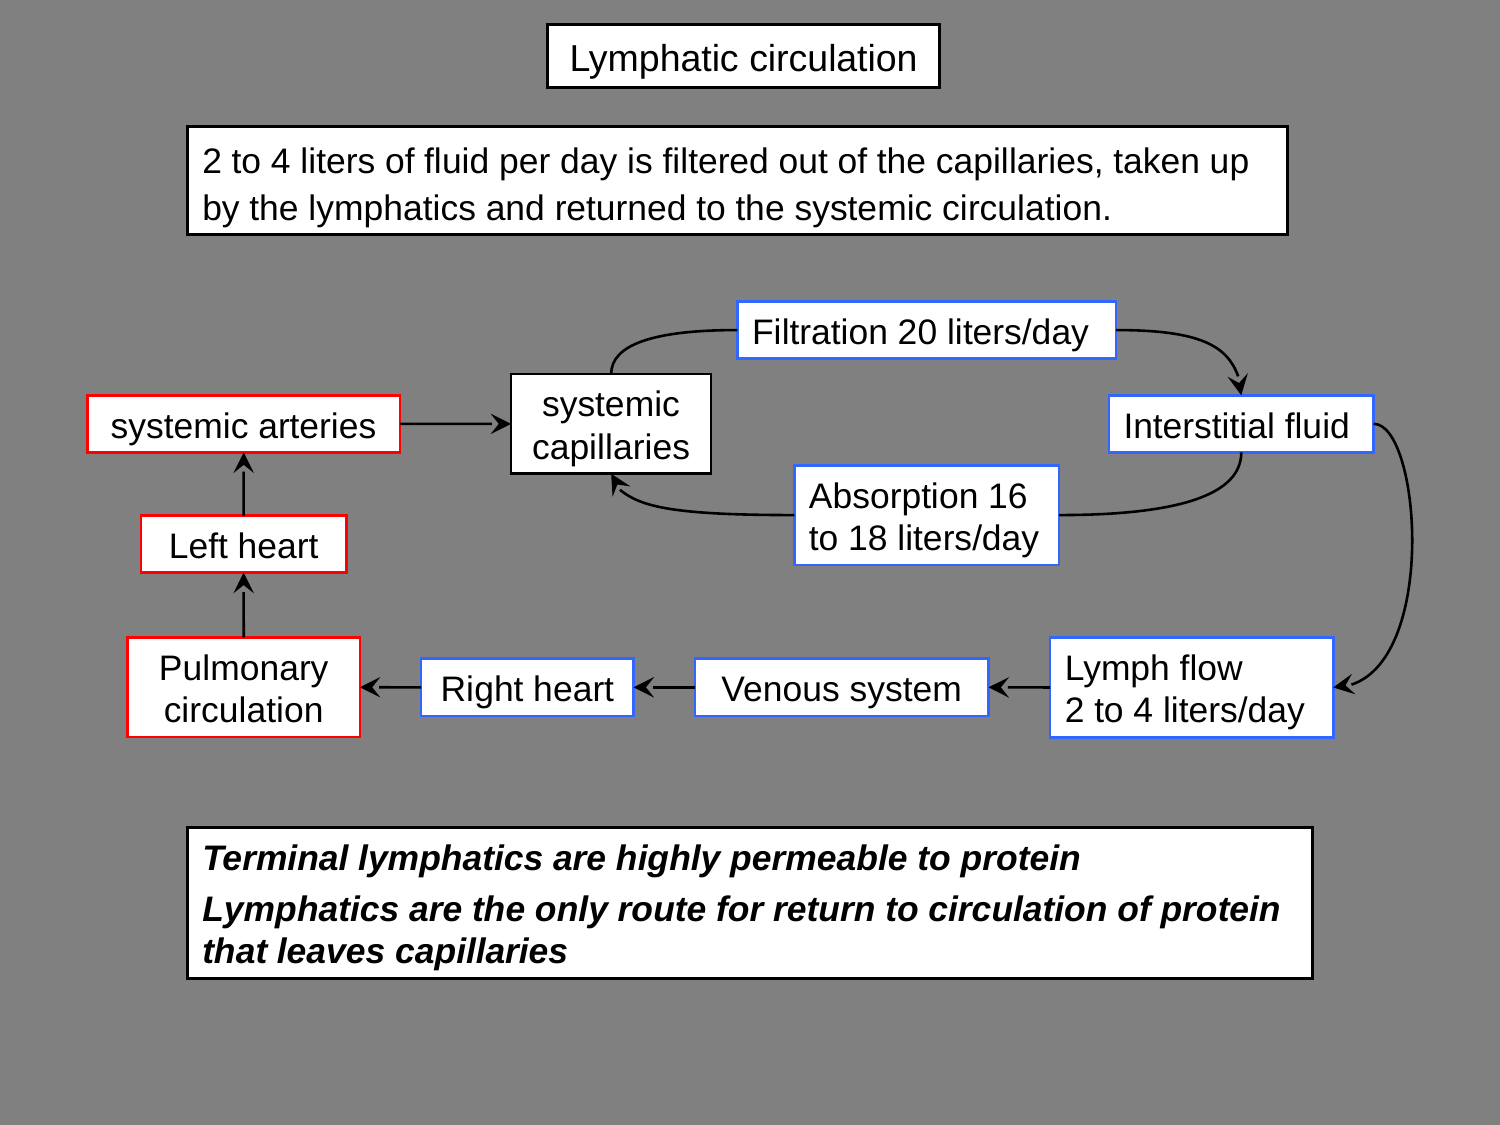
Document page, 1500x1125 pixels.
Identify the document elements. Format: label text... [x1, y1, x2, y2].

title Lymphatic circulation [546, 23, 941, 89]
text_box 2 to 4 liters of fluid per day is filtered out of the capillaries, taken up by the lymphatics and returned to the systemic circulation. [187, 126, 1288, 235]
text_box Terminal lymphatics are highly permeable to protein Lymphatics are the only route for return to circulation of protein that leaves capillaries [187, 827, 1313, 979]
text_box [87, 299, 1376, 739]
